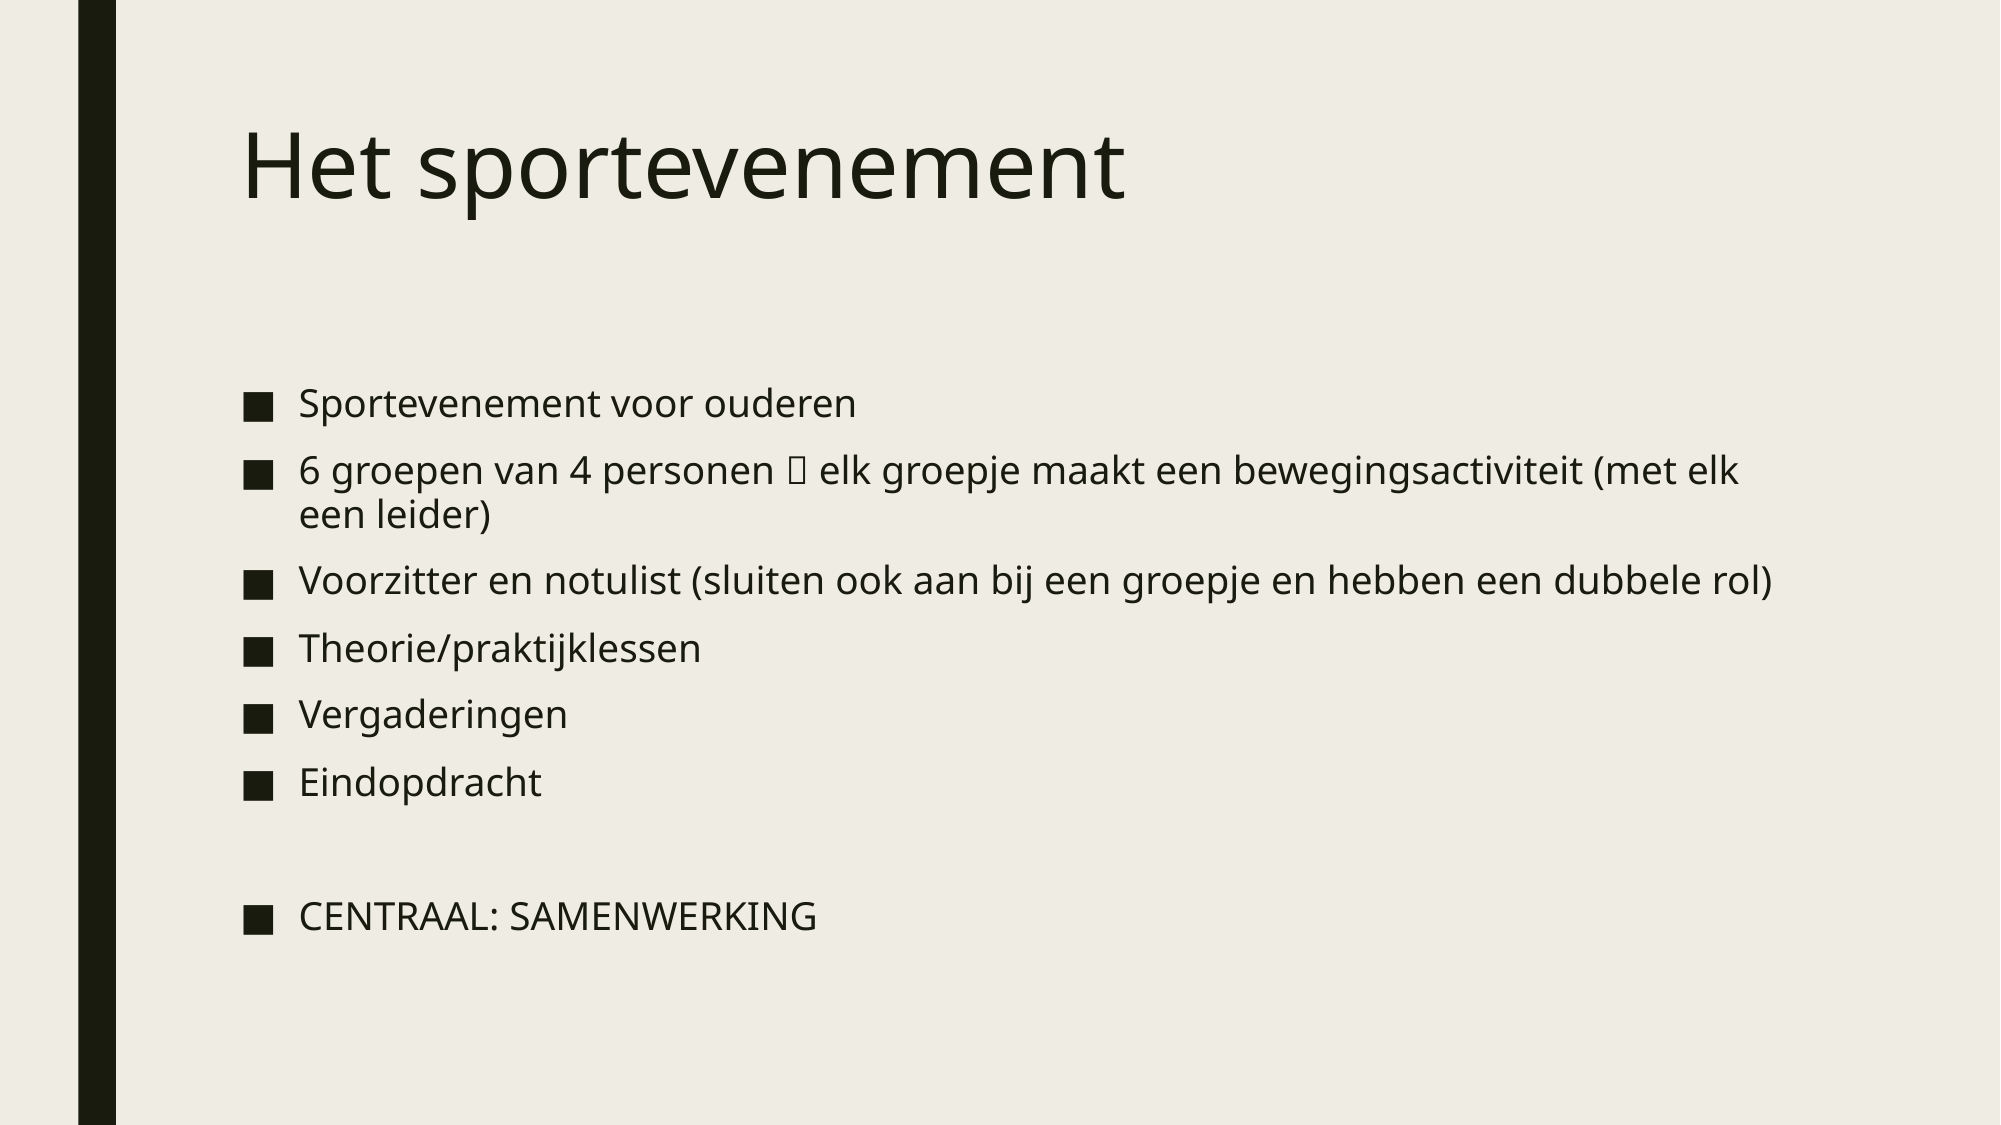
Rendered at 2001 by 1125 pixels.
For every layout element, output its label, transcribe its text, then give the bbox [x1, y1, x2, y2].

list Sportevenement voor ouderen 6 groepen van 4 personen  elk groepje maakt een bewegingsactiviteit (met elk een leider) Voorzitter en notulist (sluiten ook aan bij een groepje en hebben een dubbele rol) Theorie/praktijklessen Vergaderingen Eindopdracht CENTRAAL: SAMENWERKING [225, 375, 1800, 963]
title Het sportevenement [225, 112, 1800, 357]
